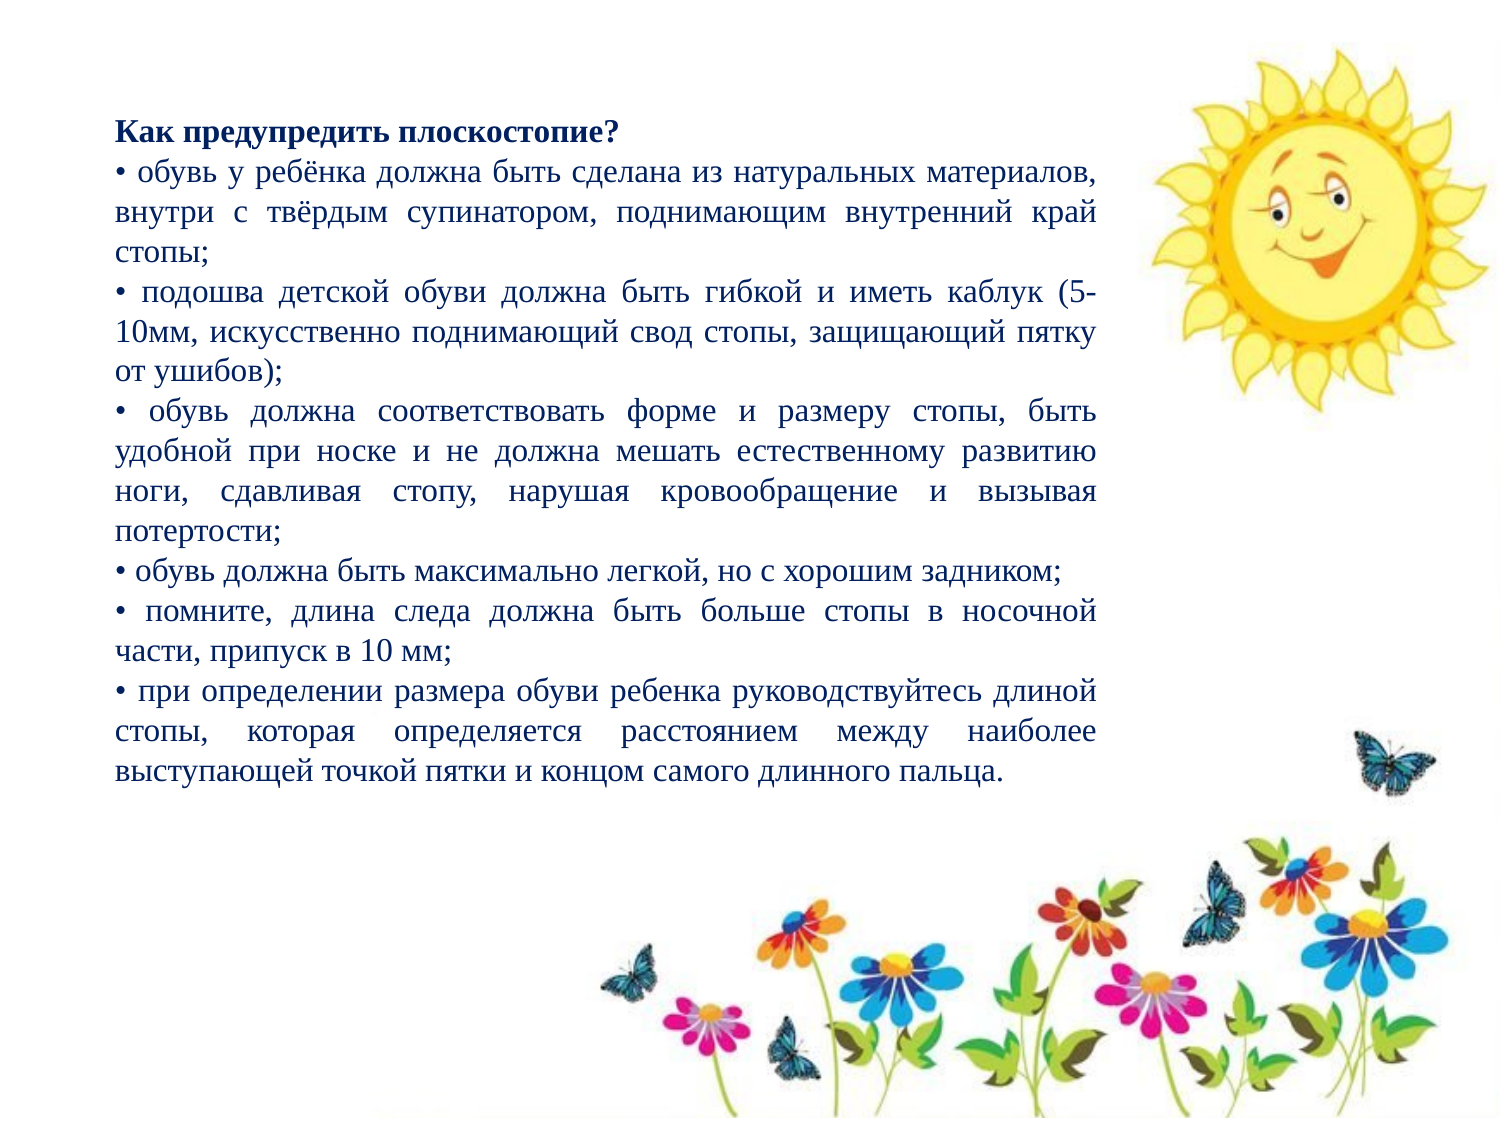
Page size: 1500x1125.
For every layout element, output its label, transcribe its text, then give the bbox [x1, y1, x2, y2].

text_box Как предупредить плоскостопие? • обувь у ребёнка должна быть сделана из натуральных материалов, внутри с твёрдым супинатором, поднимающим внутренний край стопы; • подошва детской обуви должна быть гибкой и иметь каблук (5-10мм, искусственно поднимающий свод стопы, защищающий пятку от ушибов); • обувь должна соответствовать форме и размеру стопы, быть удобной при носке и не должна мешать естественному развитию ноги, сдавливая стопу, нарушая кровообращение и вызывая потертости; • обувь должна быть максимально легкой, но с хорошим задником; • помните, длина следа должна быть больше стопы в носочной части, припуск в 10 мм; • при определении размера обуви ребенка руководствуйтесь длиной стопы, которая определяется расстоянием между наиболее выступающей точкой пятки и концом самого длинного пальца. [100, 101, 366, 796]
picture [371, 42, 1500, 1118]
